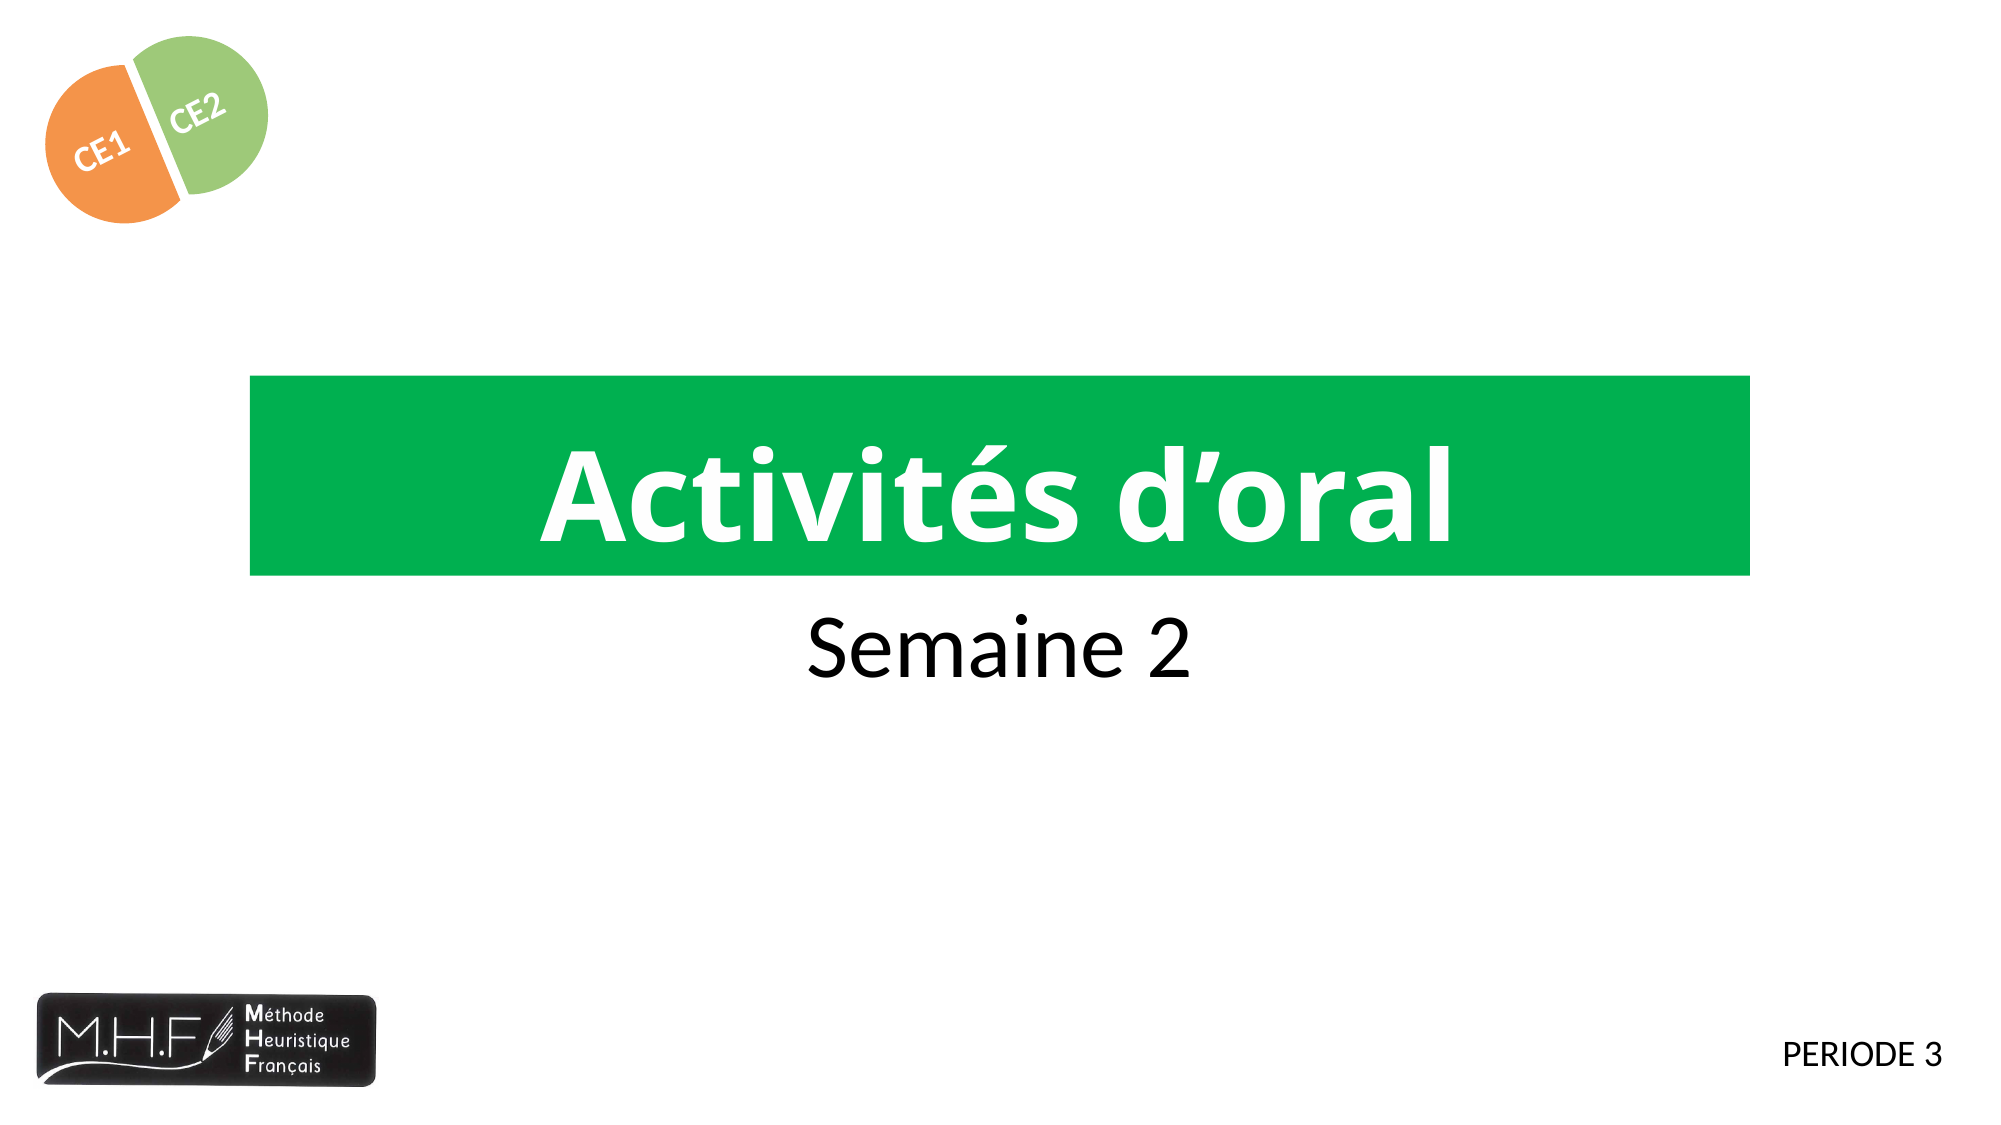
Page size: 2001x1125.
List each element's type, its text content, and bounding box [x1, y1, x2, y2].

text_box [45, 35, 269, 224]
subtitle Semaine 2 [249, 590, 1750, 757]
picture [33, 990, 379, 1089]
title Activités d’oral [249, 375, 1750, 576]
text_box PERIODE 3 [1362, 1021, 1967, 1082]
